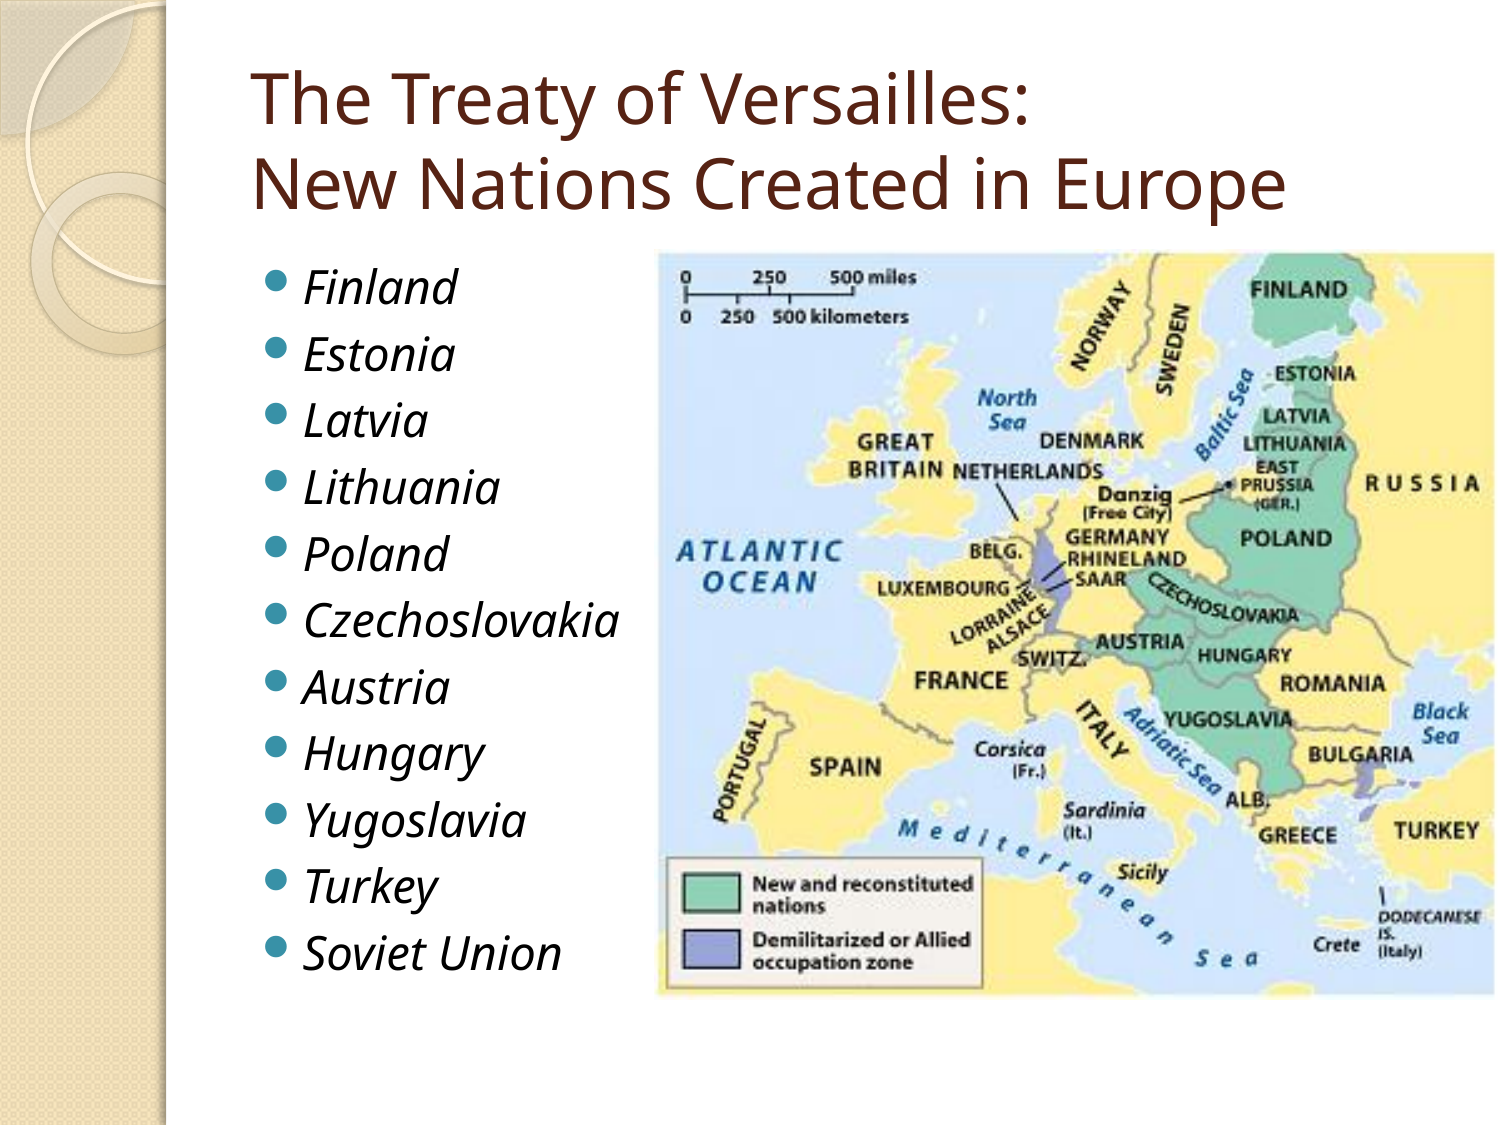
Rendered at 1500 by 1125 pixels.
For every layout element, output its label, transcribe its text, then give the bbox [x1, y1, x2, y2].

list Finland Estonia Latvia Lithuania Poland Czechoslovakia Austria Hungary Yugoslavia Turkey Soviet Union [235, 249, 638, 1015]
title The Treaty of Versailles: New Nations Created in Europe [235, 45, 1466, 233]
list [654, 249, 1500, 1001]
